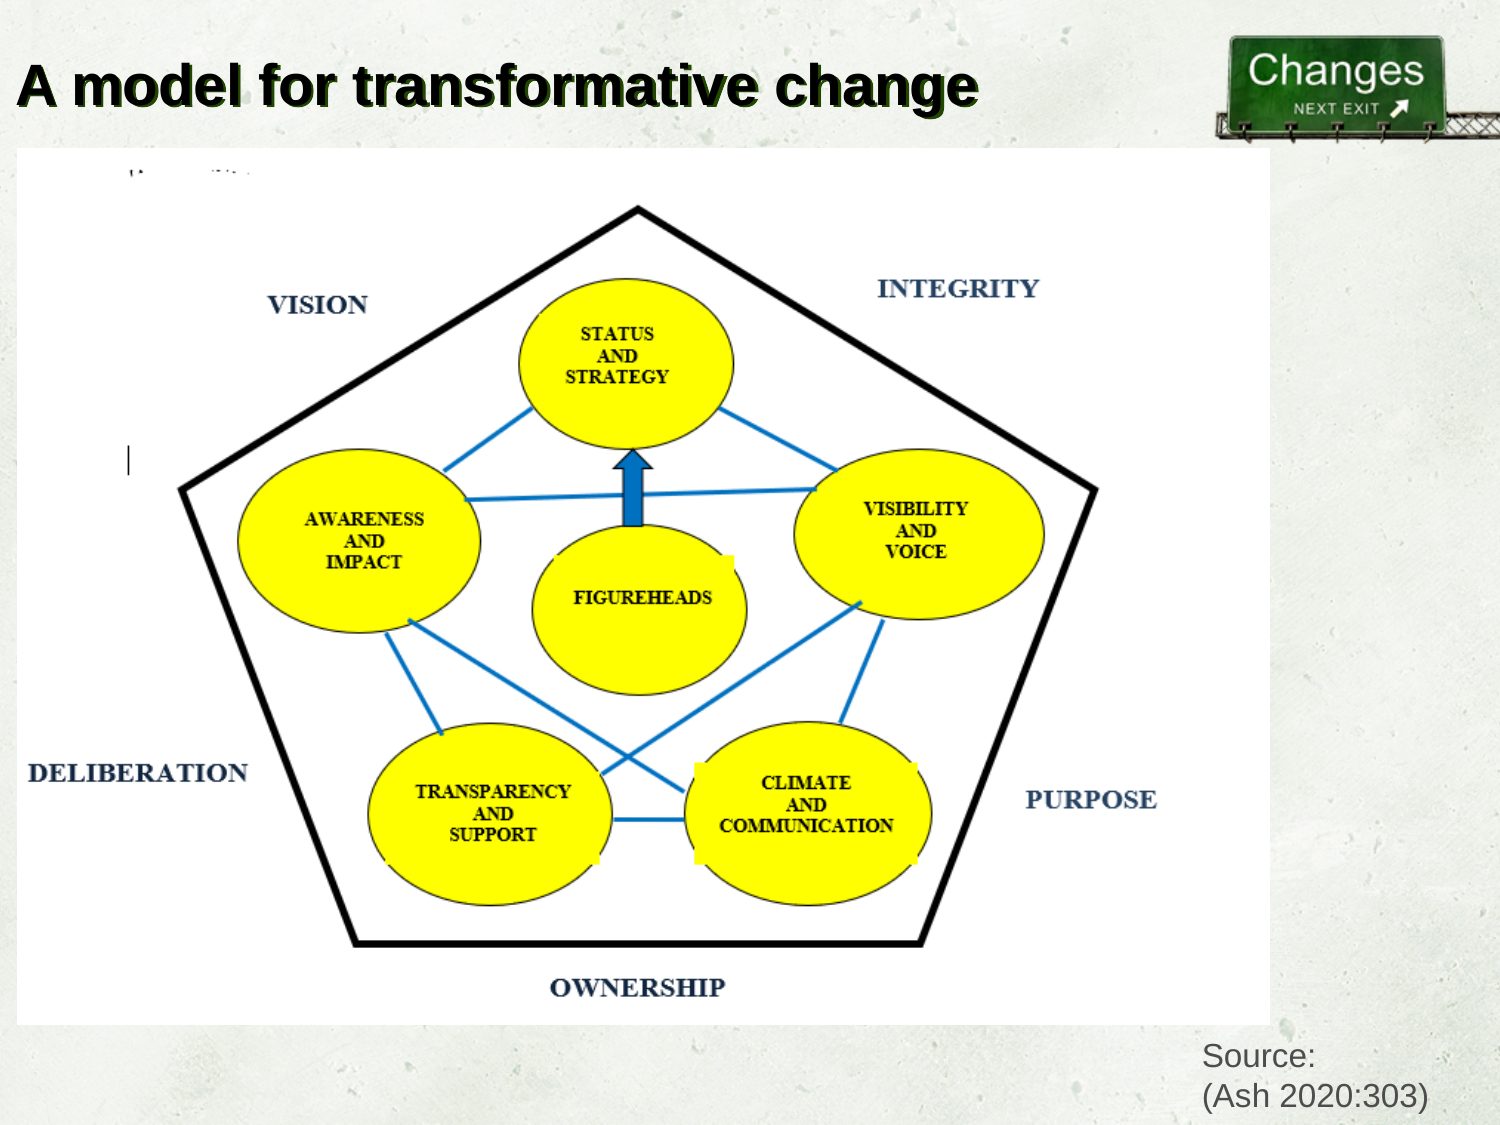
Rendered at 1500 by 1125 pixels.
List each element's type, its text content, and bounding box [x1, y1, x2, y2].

title A model for transformative change [0, 28, 1146, 136]
text_box Source: (Ash 2020:303) [1187, 1026, 1500, 1122]
picture [0, 0, 1500, 1125]
